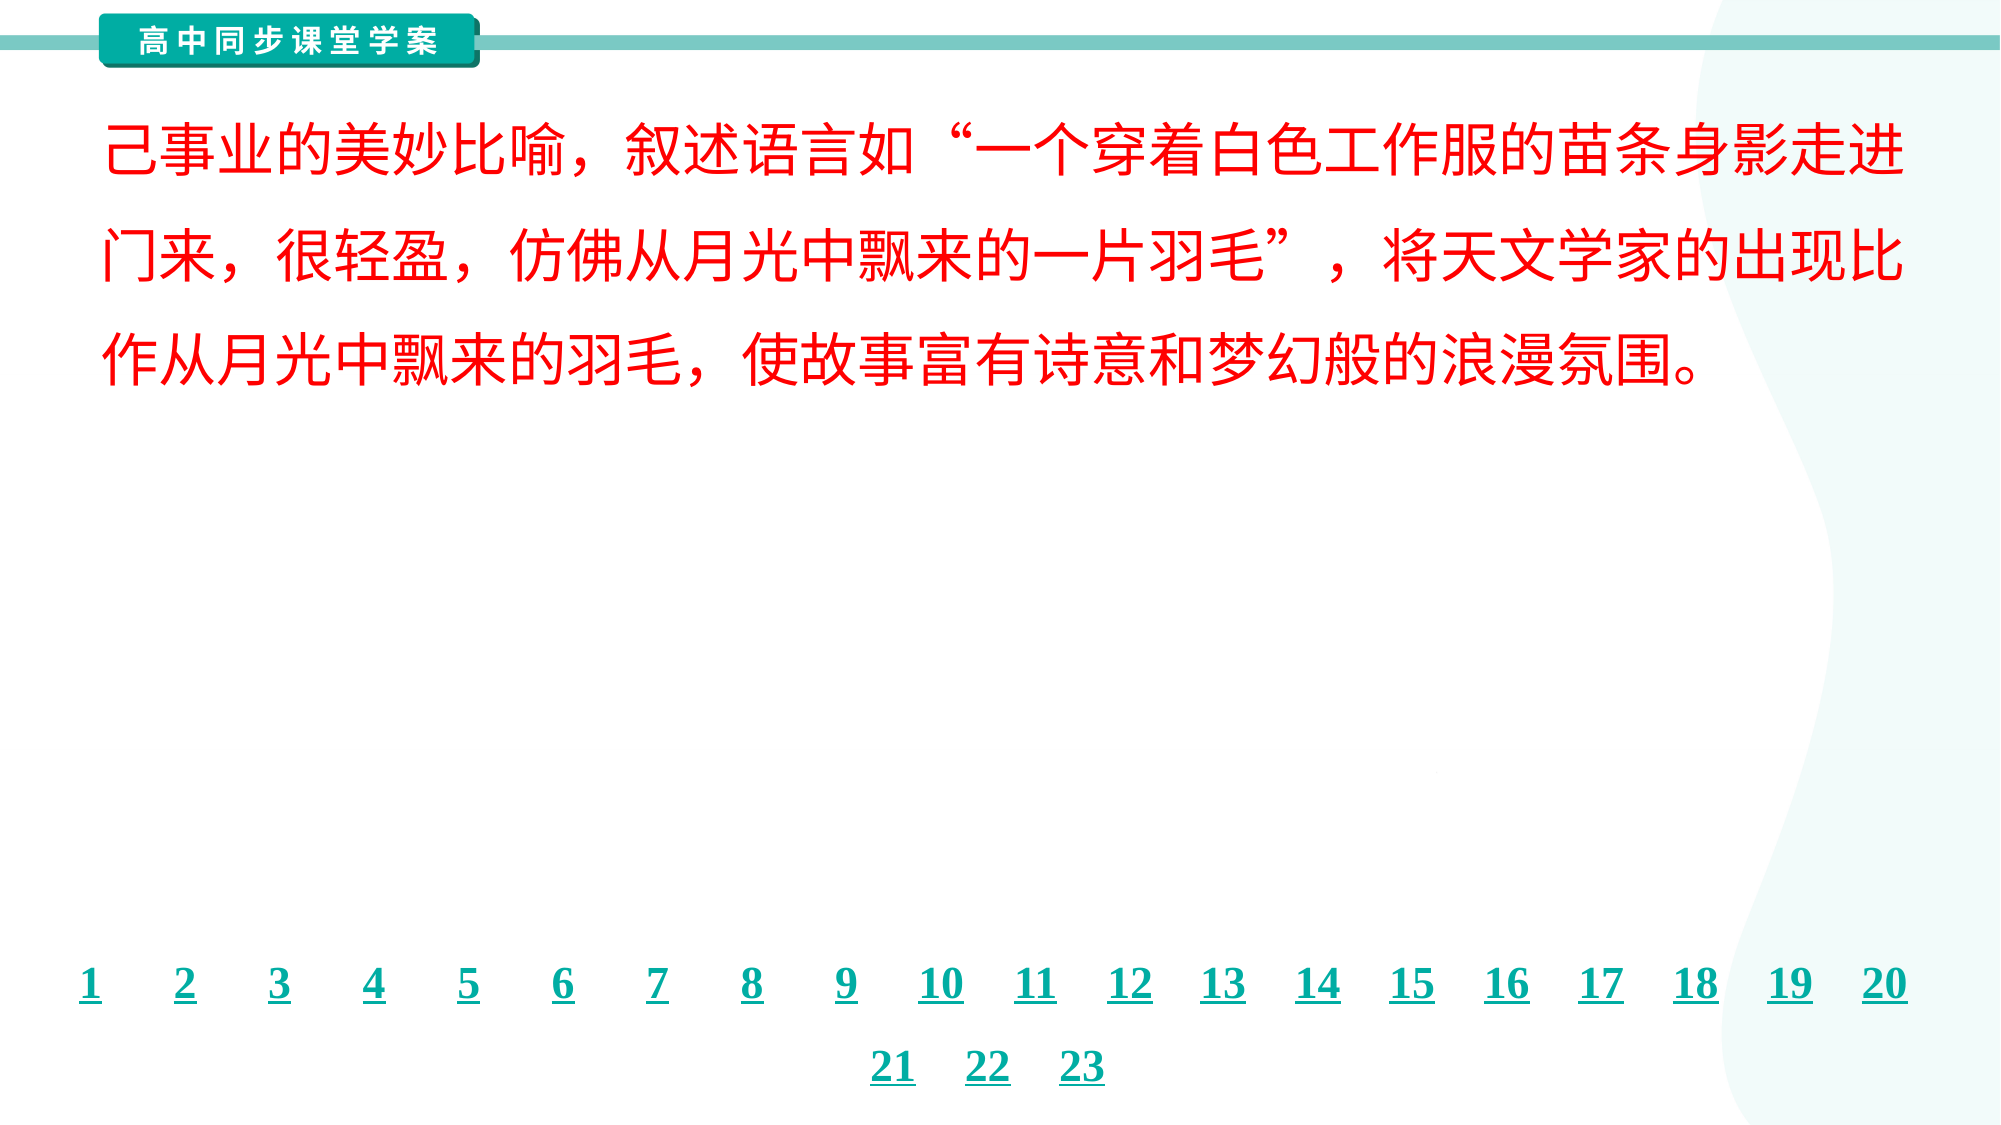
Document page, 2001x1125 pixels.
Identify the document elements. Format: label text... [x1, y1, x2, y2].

text_box 己事业的美妙比喻，叙述语言如“一个穿着白色工作服的苗条身影走进 门来，很轻盈，仿佛从月光中飘来的一片羽毛”，将天文学家的出现比 作从月光中飘来的羽毛，使故事富有诗意和梦幻般的浪漫氛围。 [100, 76, 1899, 383]
picture [0, 0, 2000, 1125]
